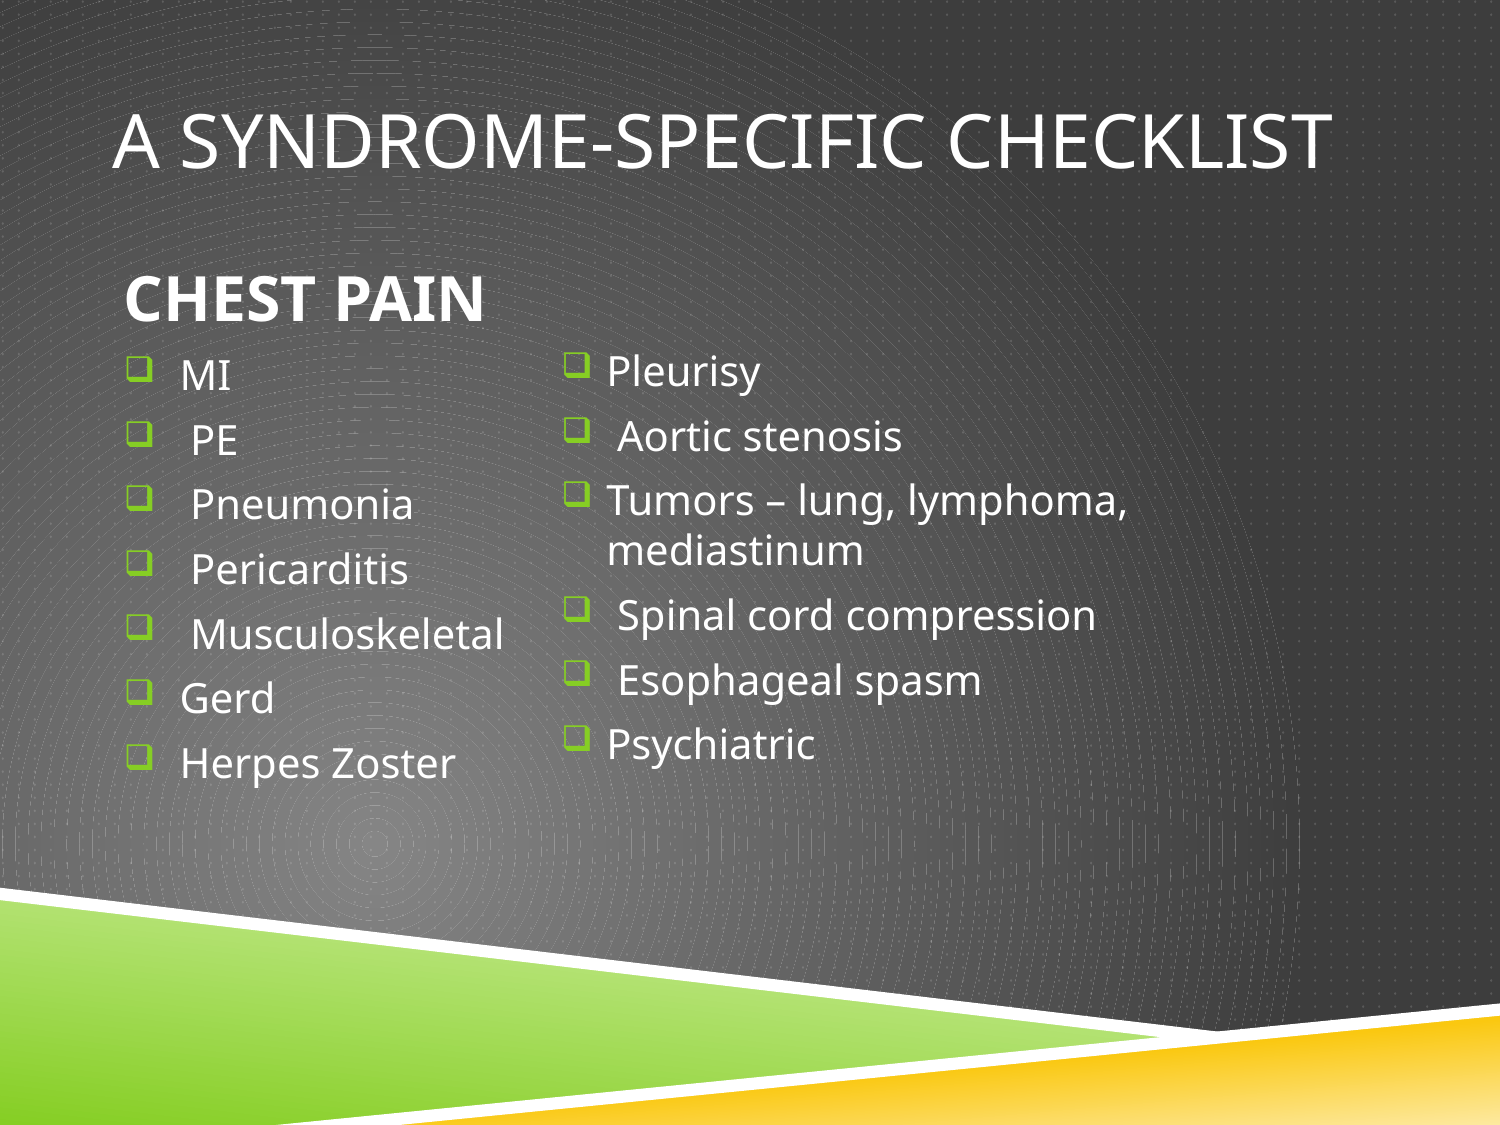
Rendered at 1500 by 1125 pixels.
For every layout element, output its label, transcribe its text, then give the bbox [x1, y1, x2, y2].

title A SYNDROME-SPECIFIC CHECKLIST [112, 45, 1388, 233]
list Pleurisy Aortic stenosis Tumors – lung, lymphoma, mediastinum Spinal cord compression Esophageal spasm Psychiatric [549, 337, 1151, 974]
list CHEST PAIN MI PE Pneumonia Pericarditis Musculoskeletal Gerd Herpes Zoster [112, 251, 713, 889]
